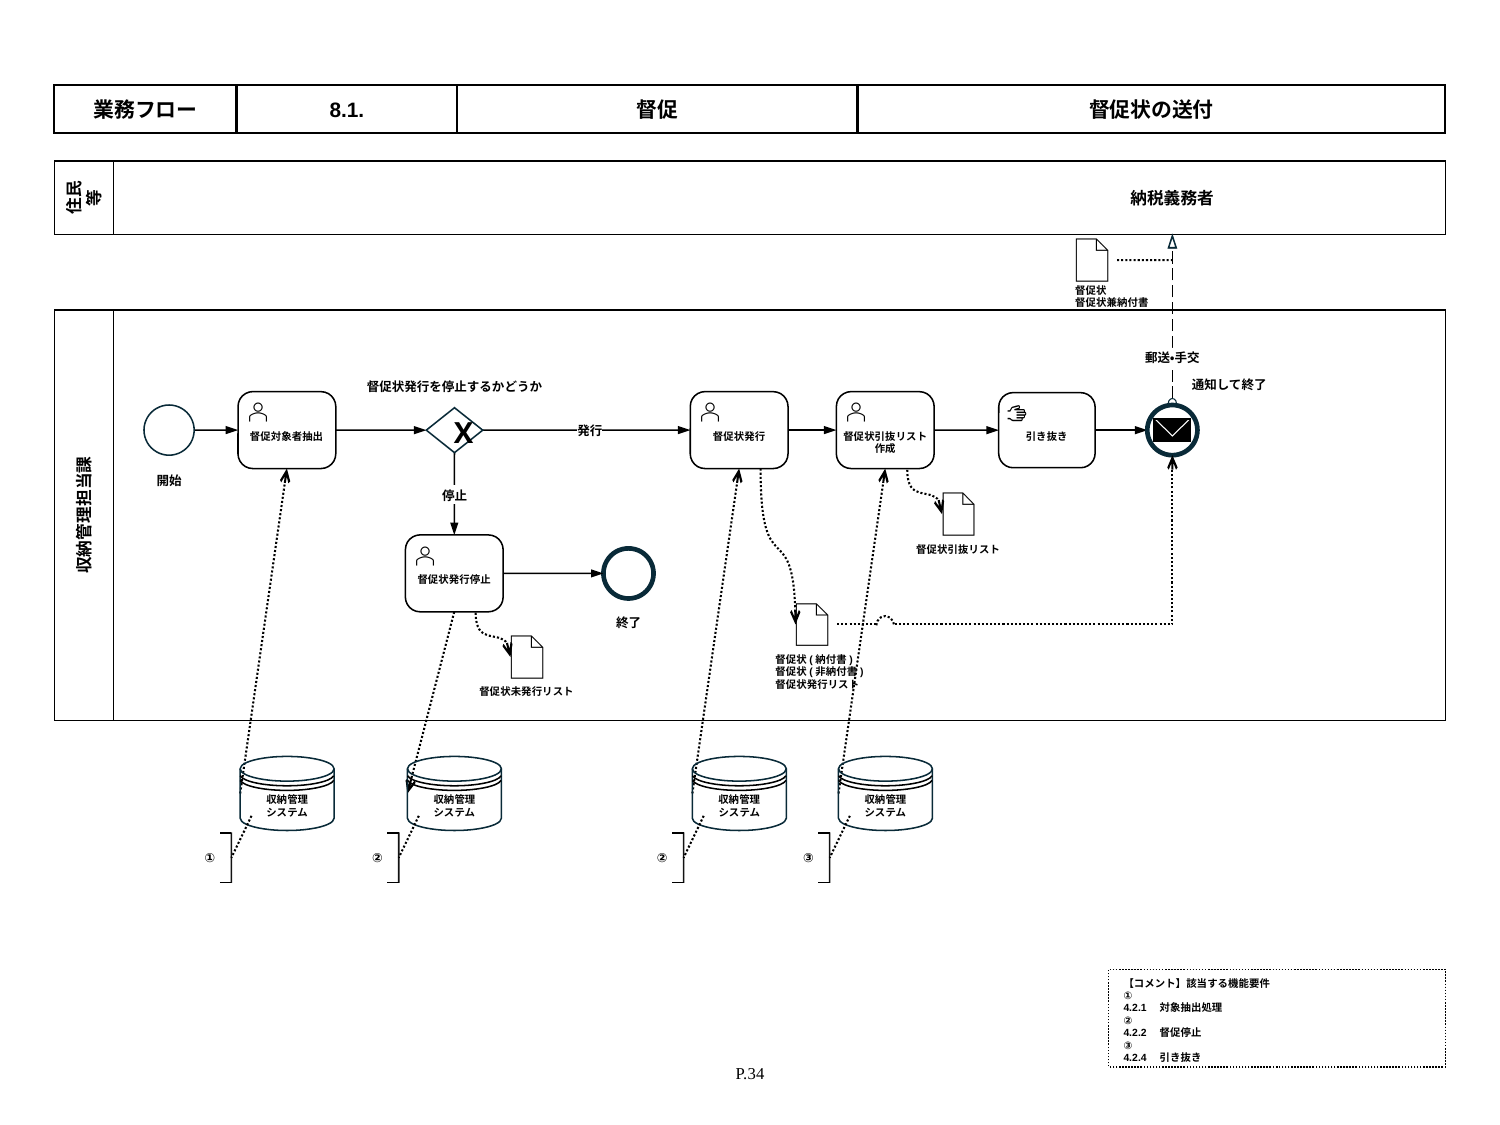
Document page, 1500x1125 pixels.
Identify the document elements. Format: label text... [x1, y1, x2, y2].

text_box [689, 391, 789, 470]
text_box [1059, 234, 1224, 320]
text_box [53, 160, 1447, 236]
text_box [237, 391, 337, 470]
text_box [836, 454, 1173, 637]
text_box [1086, 316, 1258, 326]
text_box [53, 84, 1447, 134]
slide_number P.34 [581, 1042, 919, 1103]
text_box 【コメント】該当する機能要件 ① 4.2.1 対象抽出処理 ② 4.2.2 督促停止 ③ 4.2.4 引き抜き [1107, 968, 1447, 1069]
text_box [475, 612, 579, 725]
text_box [406, 755, 502, 832]
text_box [725, 815, 851, 883]
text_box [294, 815, 420, 883]
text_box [53, 309, 1447, 721]
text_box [998, 392, 1096, 454]
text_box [1146, 404, 1198, 456]
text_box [835, 391, 935, 470]
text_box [404, 534, 504, 613]
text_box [239, 755, 335, 832]
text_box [837, 755, 933, 832]
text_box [760, 468, 864, 693]
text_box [127, 815, 252, 883]
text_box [691, 755, 787, 832]
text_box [579, 815, 705, 883]
